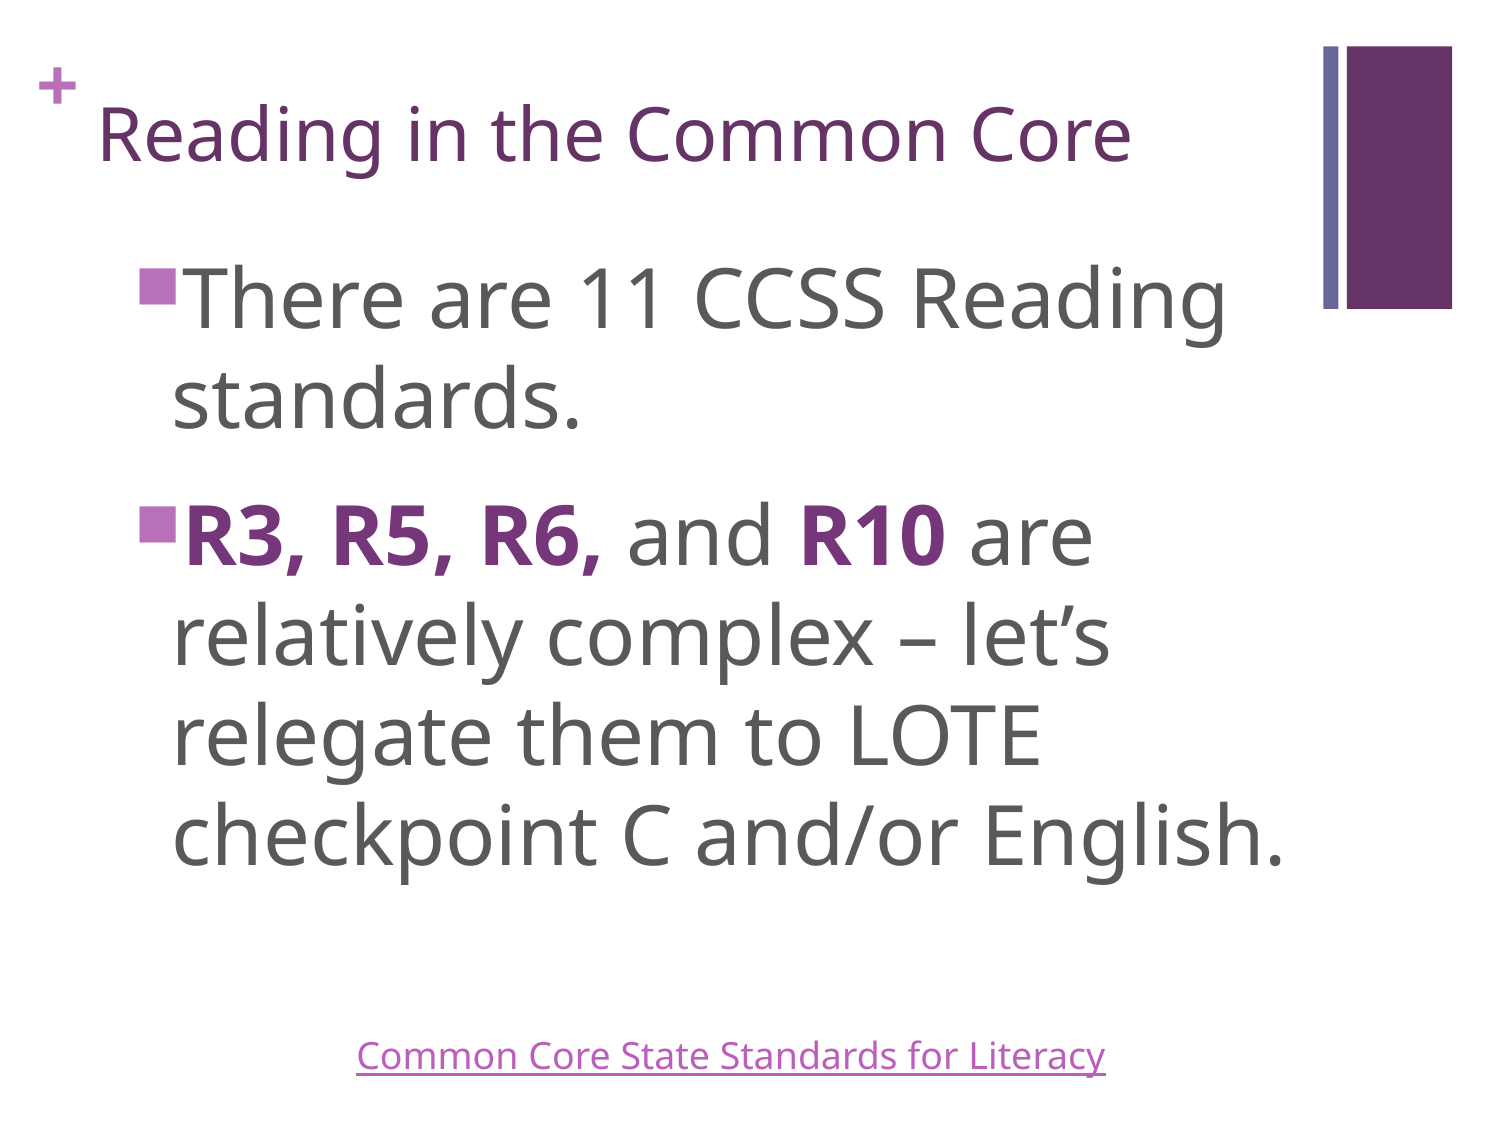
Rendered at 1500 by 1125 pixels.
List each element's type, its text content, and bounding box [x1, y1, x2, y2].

text_box Common Core State Standards for Literacy [150, 1024, 1313, 1091]
title Reading in the Common Core [81, 79, 1322, 237]
list There are 11 CCSS Reading standards. R3, R5, R6, and R10 are relatively complex – let’s relegate them to LOTE checkpoint C and/or English. [81, 237, 1322, 1075]
